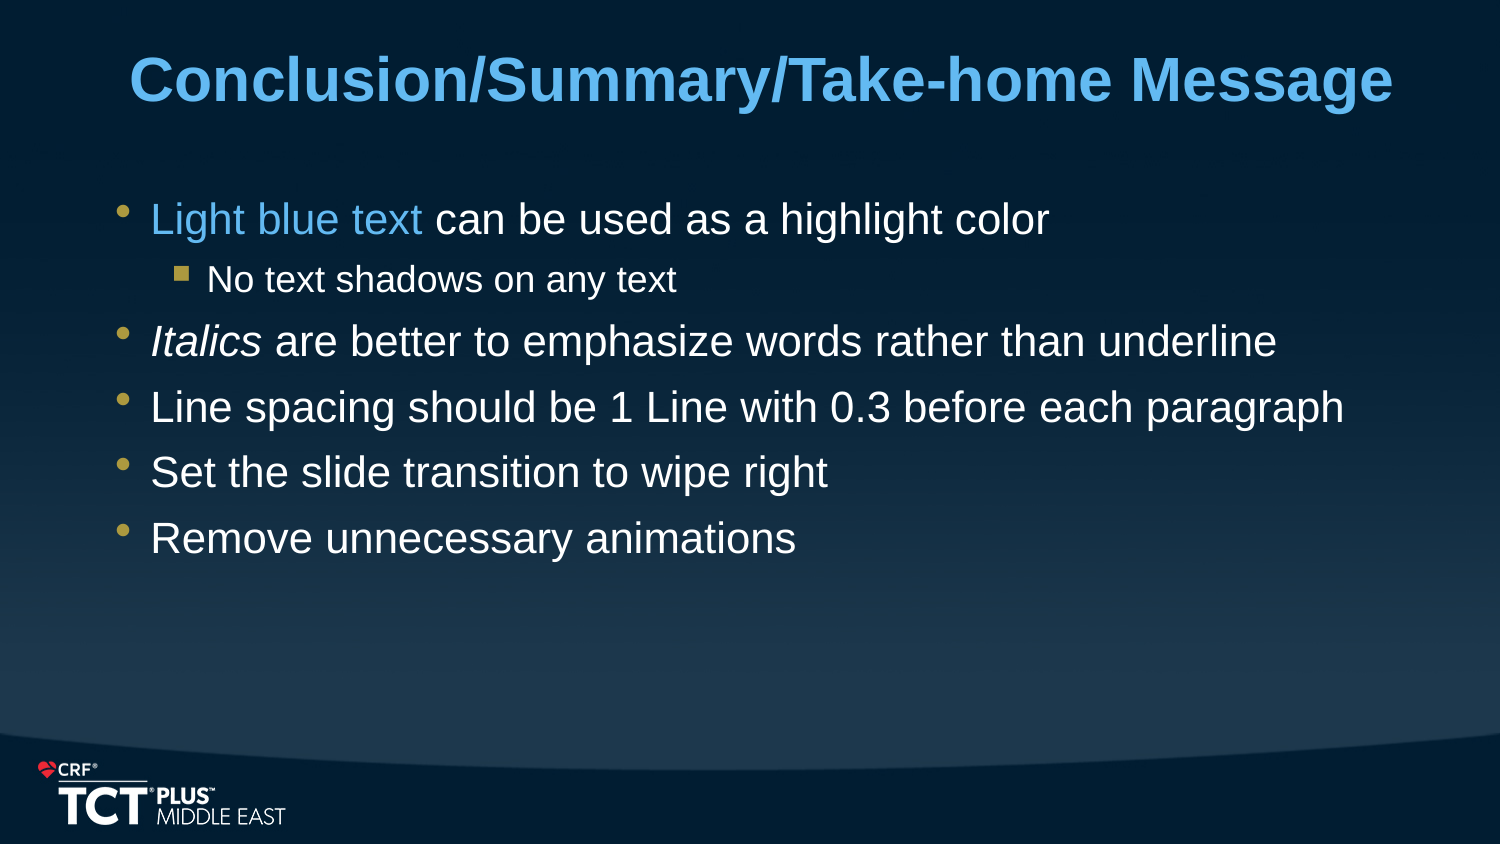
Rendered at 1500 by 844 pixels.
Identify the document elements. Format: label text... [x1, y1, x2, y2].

list Light blue text can be used as a highlight color No text shadows on any text Italics are better to emphasize words rather than underline Line spacing should be 1 Line with 0.3 before each paragraph Set the slide transition to wipe right Remove unnecessary animations [99, 182, 1451, 690]
title Conclusion/Summary/Take-home Message [74, 30, 1451, 125]
picture [0, 0, 1500, 844]
